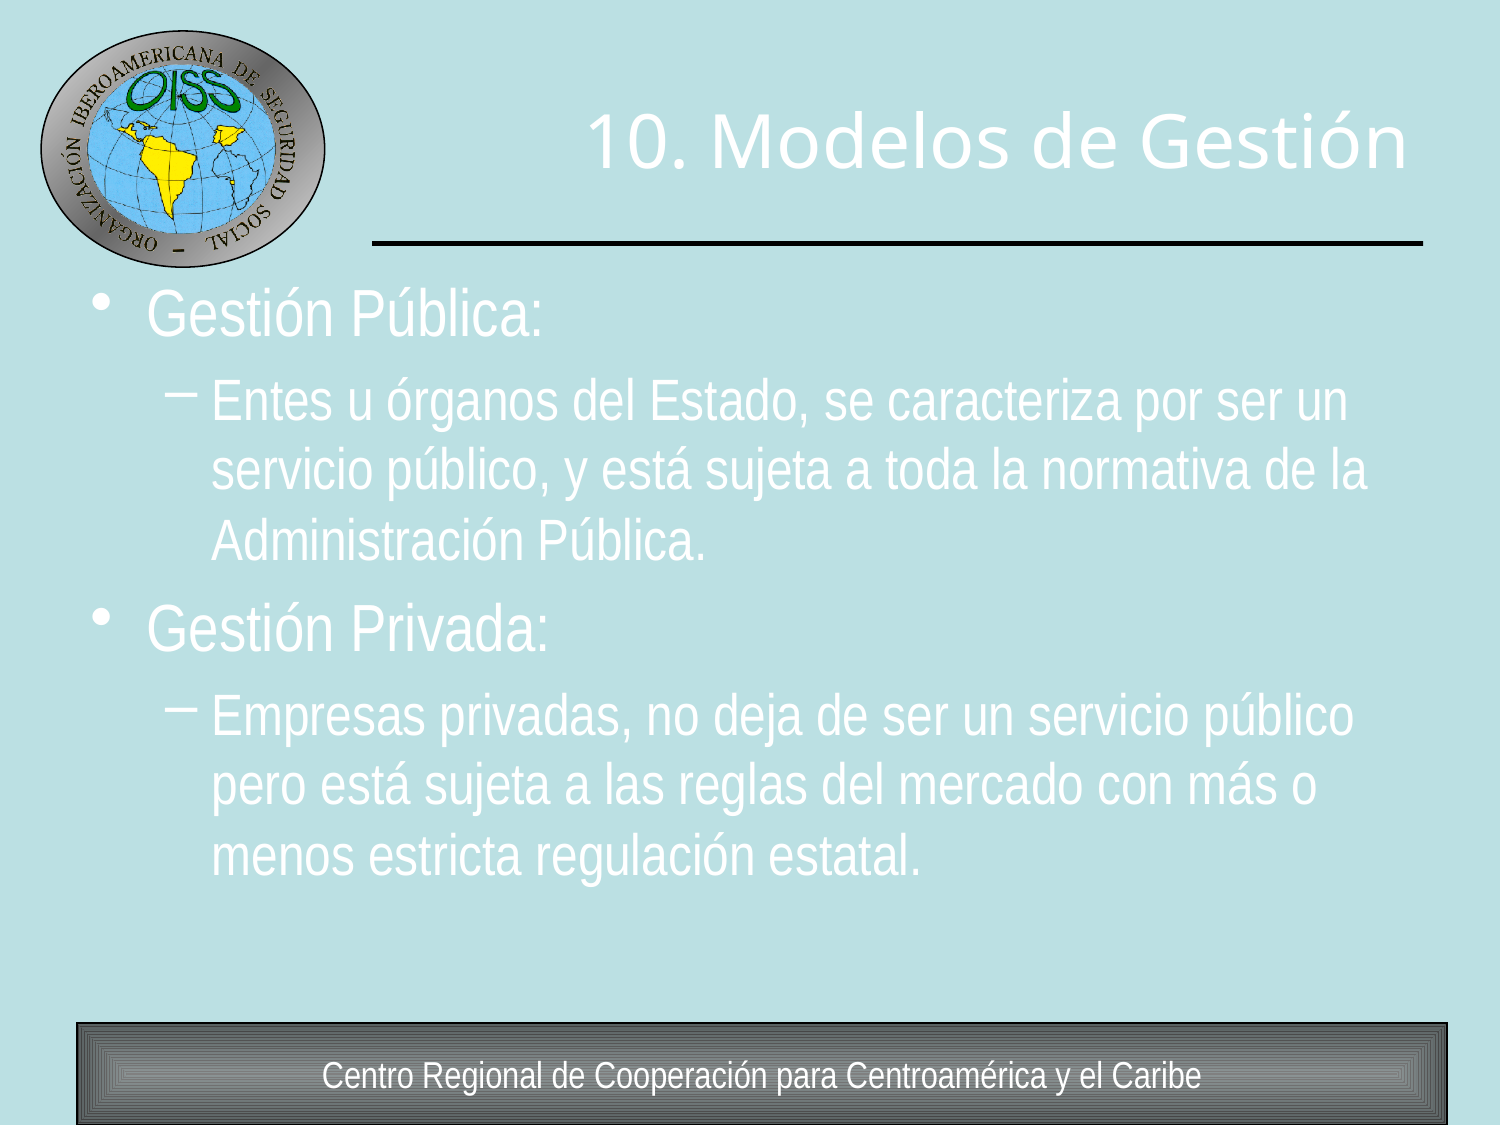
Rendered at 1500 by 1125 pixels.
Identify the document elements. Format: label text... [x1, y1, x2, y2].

list Gestión Pública: Entes u órganos del Estado, se caracteriza por ser un servicio público, y está sujeta a toda la normativa de la Administración Pública. Gestión Privada: Empresas privadas, no deja de ser un servicio público pero está sujeta a las reglas del mercado con más o menos estricta regulación estatal. [74, 262, 1426, 1006]
title 10. Modelos de Gestión [371, 44, 1426, 233]
picture [53, 42, 302, 263]
